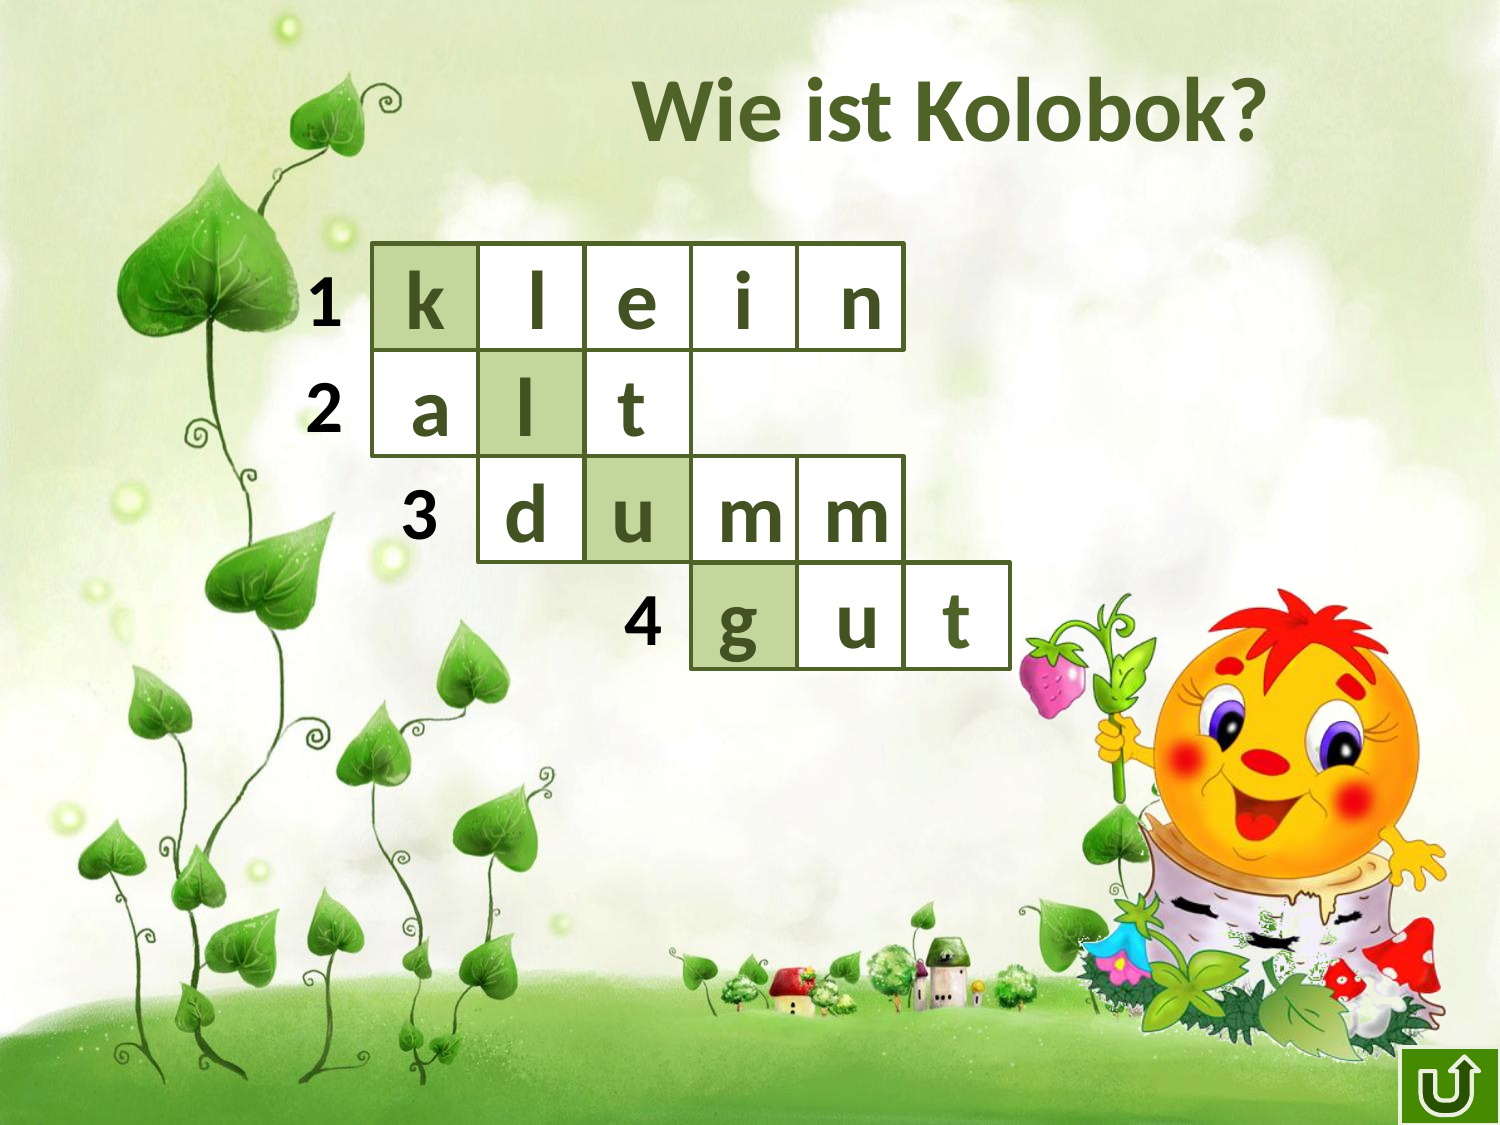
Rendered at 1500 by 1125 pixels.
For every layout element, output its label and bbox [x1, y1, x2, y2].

text_box [702, 573, 999, 658]
text_box [489, 467, 881, 551]
text_box [383, 255, 904, 339]
text_box [395, 361, 668, 445]
picture [0, 0, 1500, 1125]
